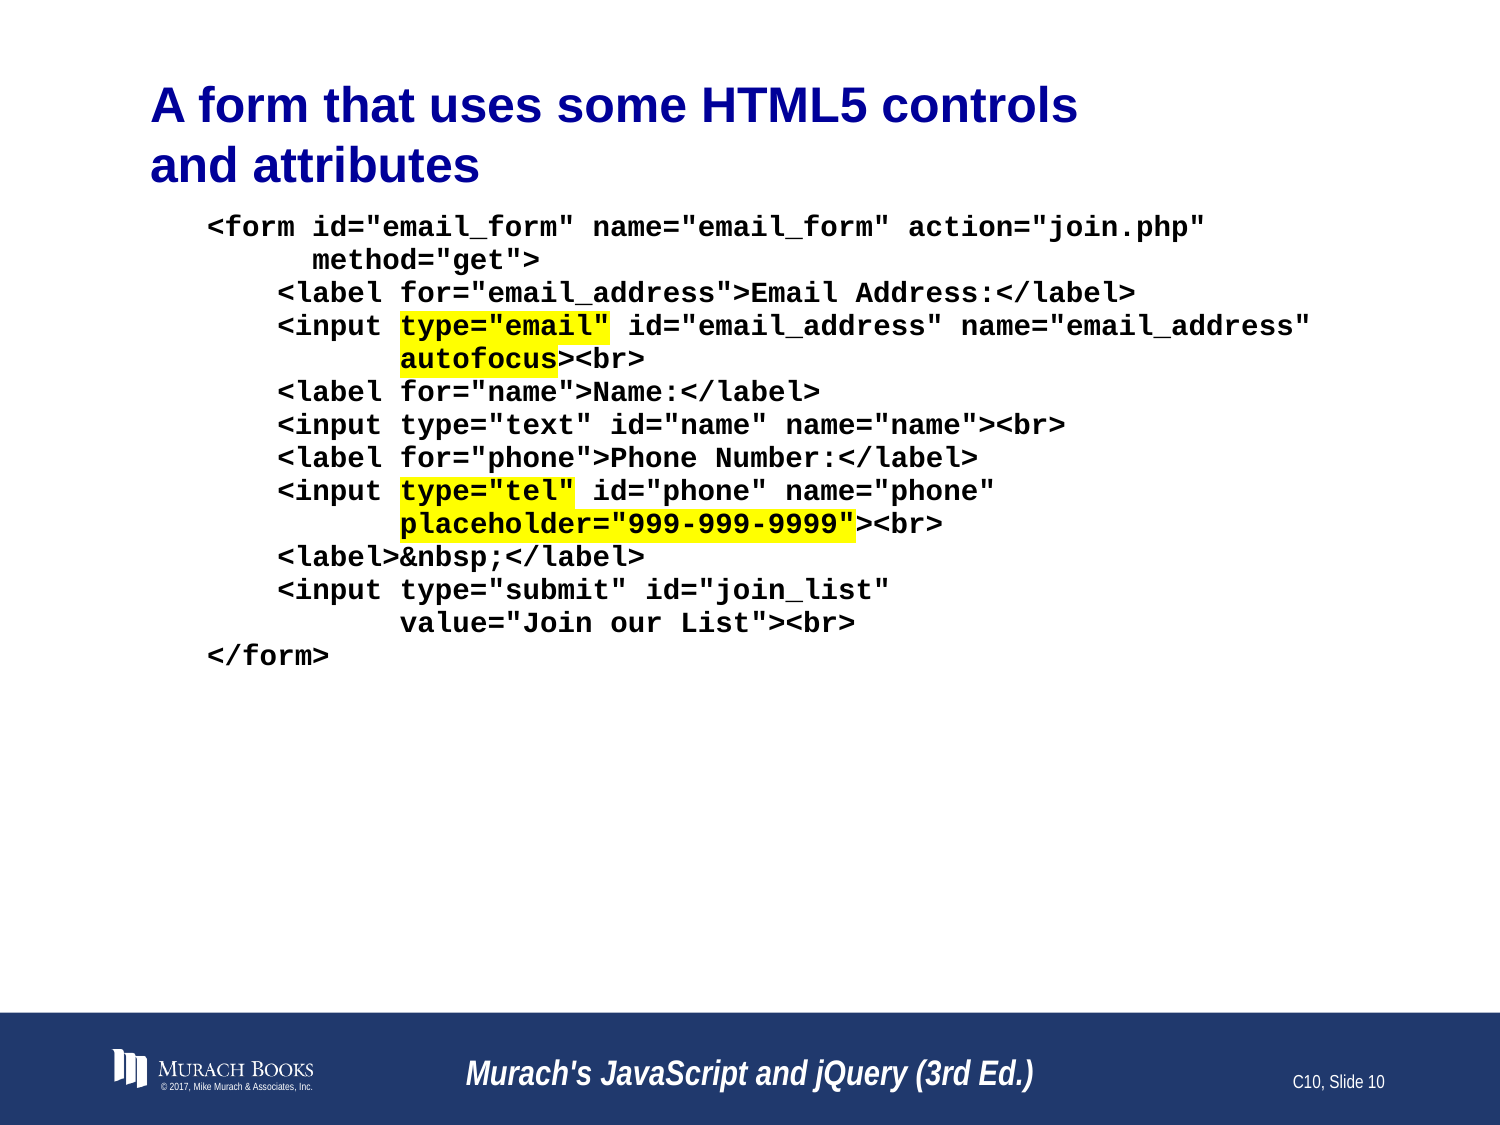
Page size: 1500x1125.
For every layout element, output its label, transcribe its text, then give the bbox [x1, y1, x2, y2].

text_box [149, 212, 1350, 714]
slide_number Murach's JavaScript and jQuery (3rd Ed.) [463, 1025, 1050, 1100]
slide_number C10, Slide 10 [1087, 1025, 1400, 1100]
footer © 2017, Mike Murach & Associates, Inc. [12, 1025, 463, 1100]
title A form that uses some HTML5 controls and attributes [150, 72, 1350, 194]
